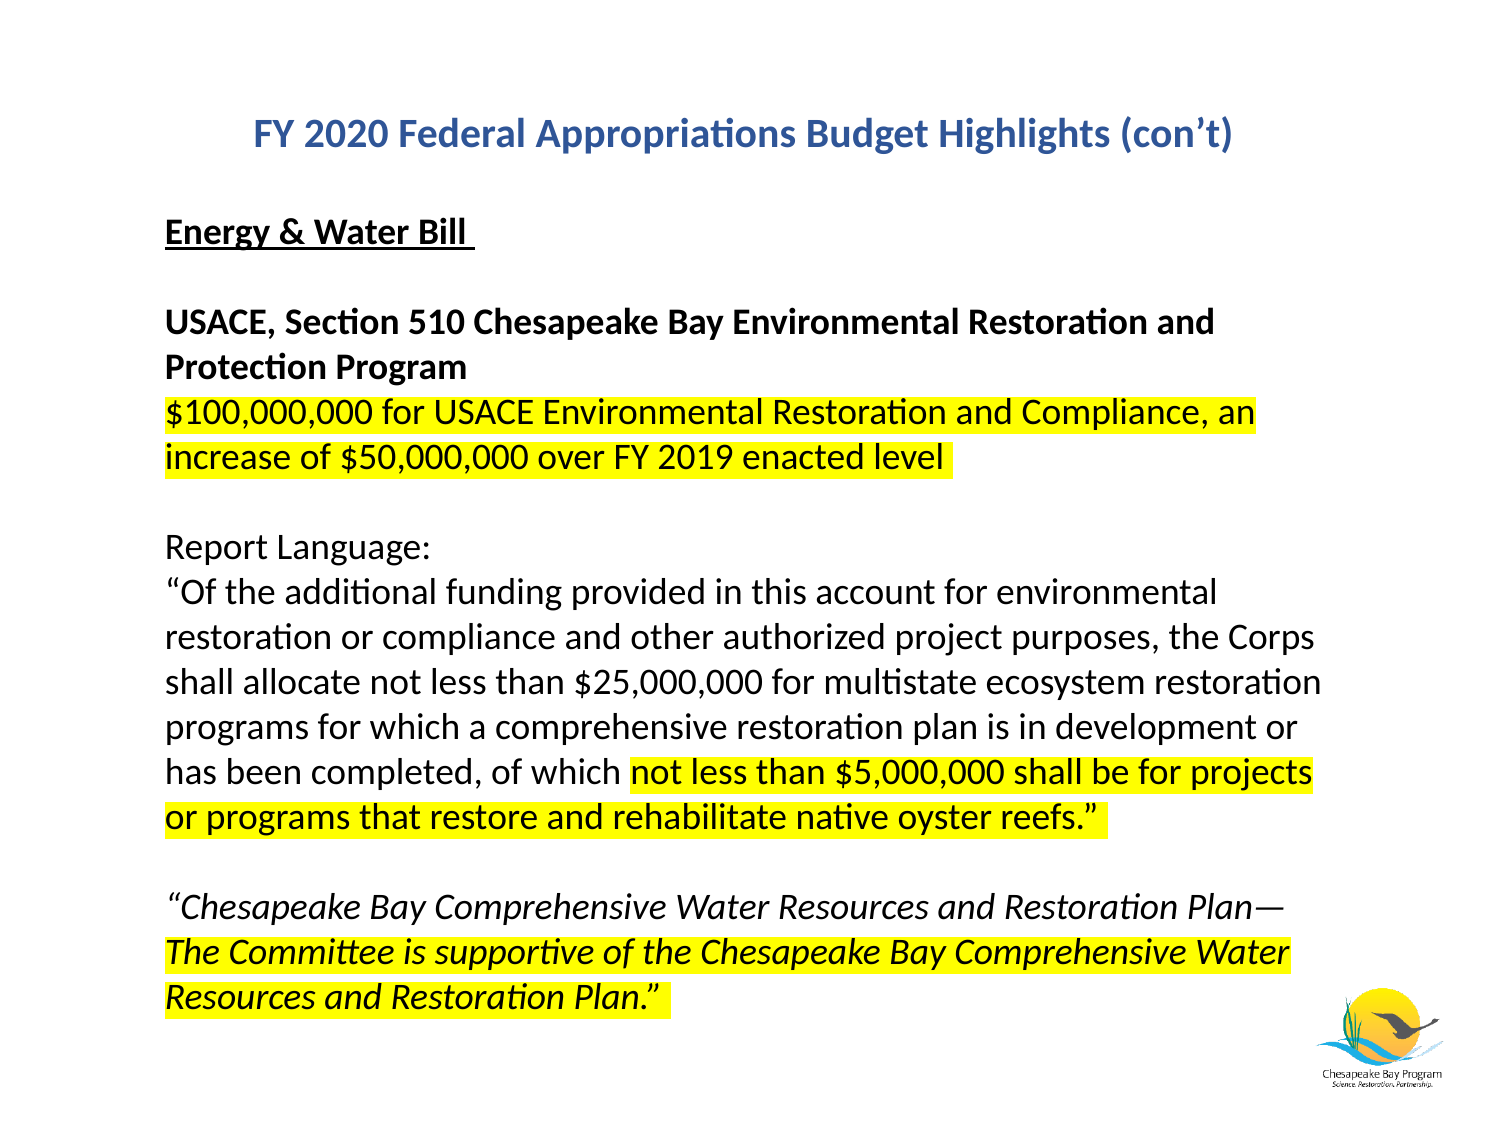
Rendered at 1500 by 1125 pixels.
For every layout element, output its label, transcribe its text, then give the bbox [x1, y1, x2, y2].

text_box Energy & Water Bill USACE, Section 510 Chesapeake Bay Environmental Restoration and Protection Program $100,000,000 for USACE Environmental Restoration and Compliance, an increase of $50,000,000 over FY 2019 enacted level Report Language: “Of the additional funding provided in this account for environmental restoration or compliance and other authorized project purposes, the Corps shall allocate not less than $25,000,000 for multistate ecosystem restoration programs for which a comprehensive restoration plan is in development or has been completed, of which not less than $5,000,000 shall be for projects or programs that restore and rehabilitate native oyster reefs.” “Chesapeake Bay Comprehensive Water Resources and Restoration Plan—The Committee is supportive of the Chesapeake Bay Comprehensive Water Resources and Restoration Plan.” [149, 199, 1350, 1025]
picture [1315, 987, 1444, 1088]
text_box FY 2020 Federal Appropriations Budget Highlights (con’t) [99, 98, 1388, 164]
